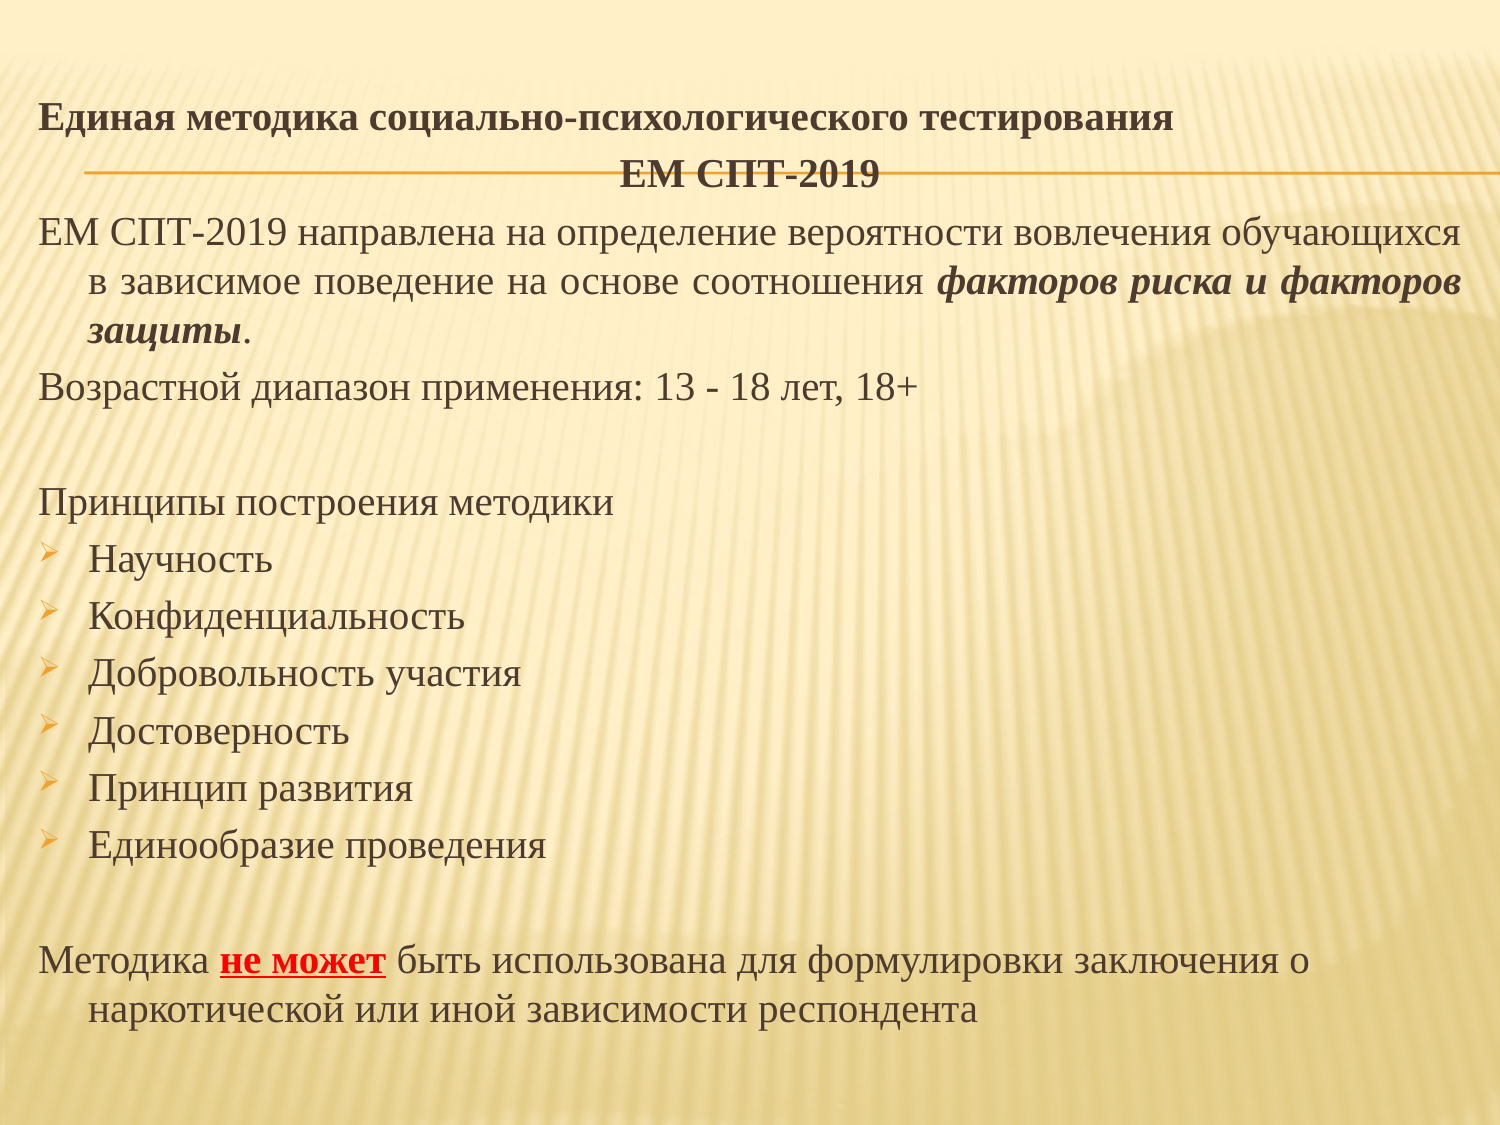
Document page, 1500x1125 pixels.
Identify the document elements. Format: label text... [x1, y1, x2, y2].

list Единая методика социально-психологического тестирования ЕМ СПТ-2019 ЕМ СПТ-2019 направлена на определение вероятности вовлечения обучающихся в зависимое поведение на основе соотношения факторов риска и факторов защиты. Возрастной диапазон применения: 13 - 18 лет, 18+ Принципы построения методики Научность Конфиденциальность Добровольность участия Достоверность Принцип развития Единообразие проведения Методика не может быть использована для формулировки заключения о наркотической или иной зависимости респондента [23, 82, 1477, 1043]
